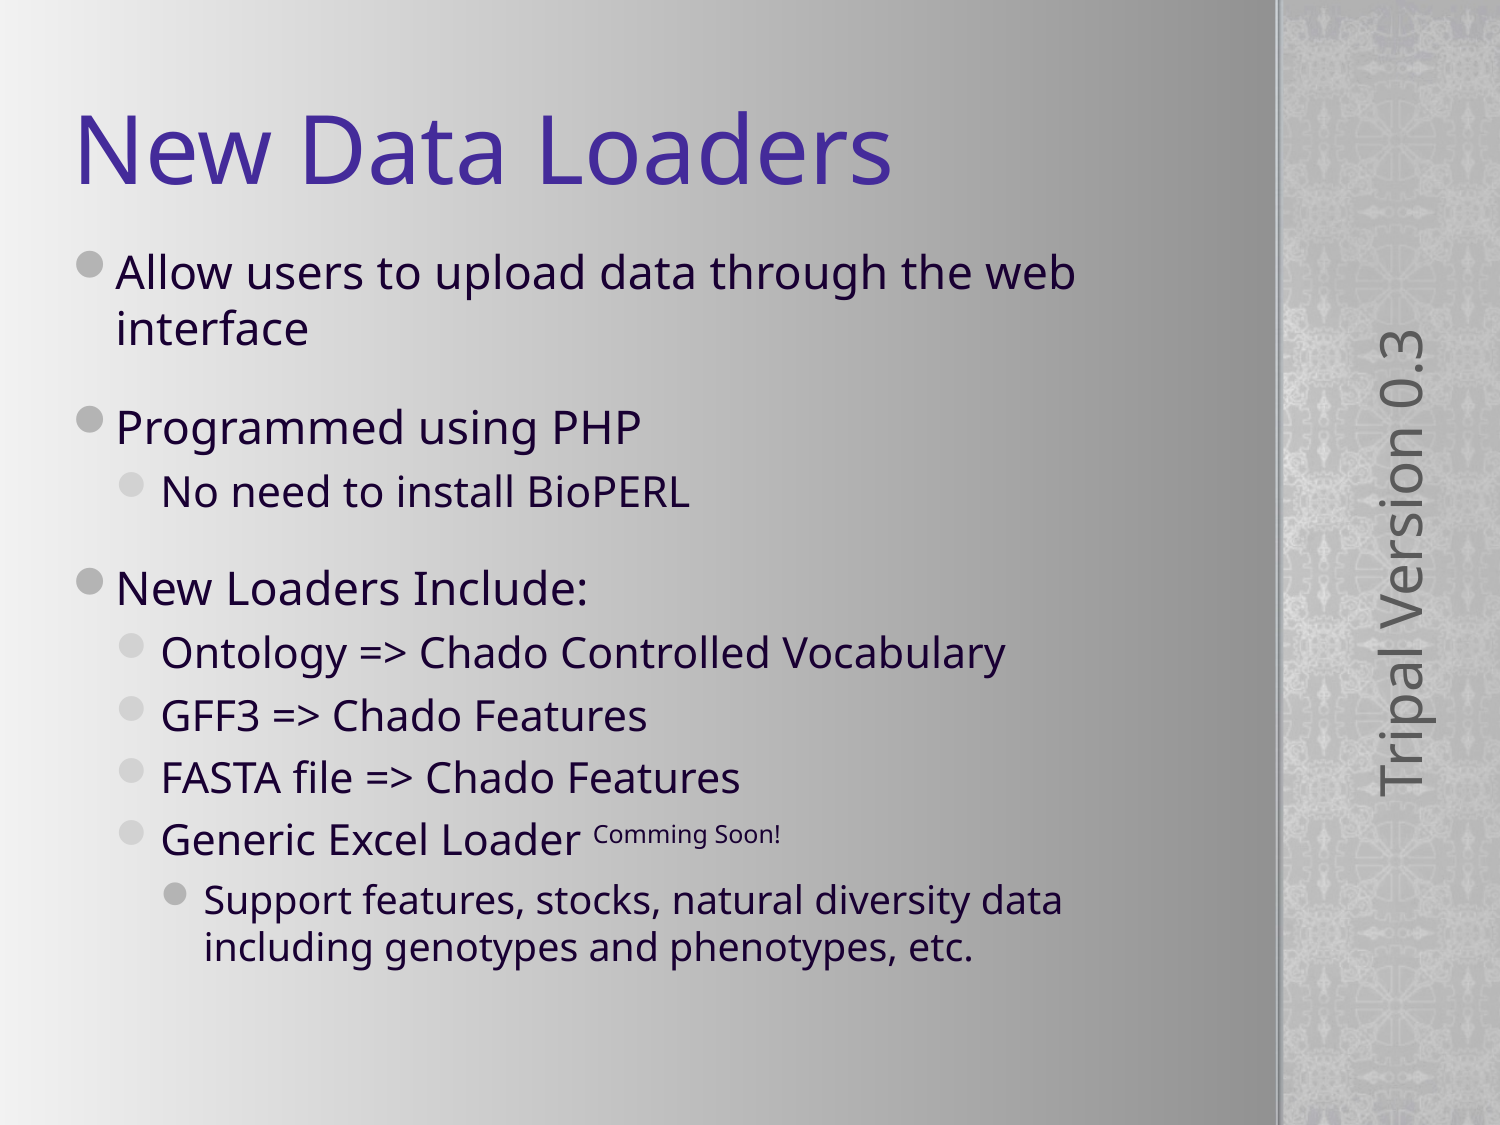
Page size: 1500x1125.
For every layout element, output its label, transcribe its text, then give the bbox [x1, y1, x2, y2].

picture [1275, 0, 1500, 1125]
list Allow users to upload data through the web interface Programmed using PHP No need to install BioPERL New Loaders Include: Ontology => Chado Controlled Vocabulary GFF3 => Chado Features FASTA file => Chado Features Generic Excel Loader Comming Soon! Support features, stocks, natural diversity data including genotypes and phenotypes, etc. [57, 235, 1220, 978]
title New Data Loaders [57, 86, 1220, 207]
